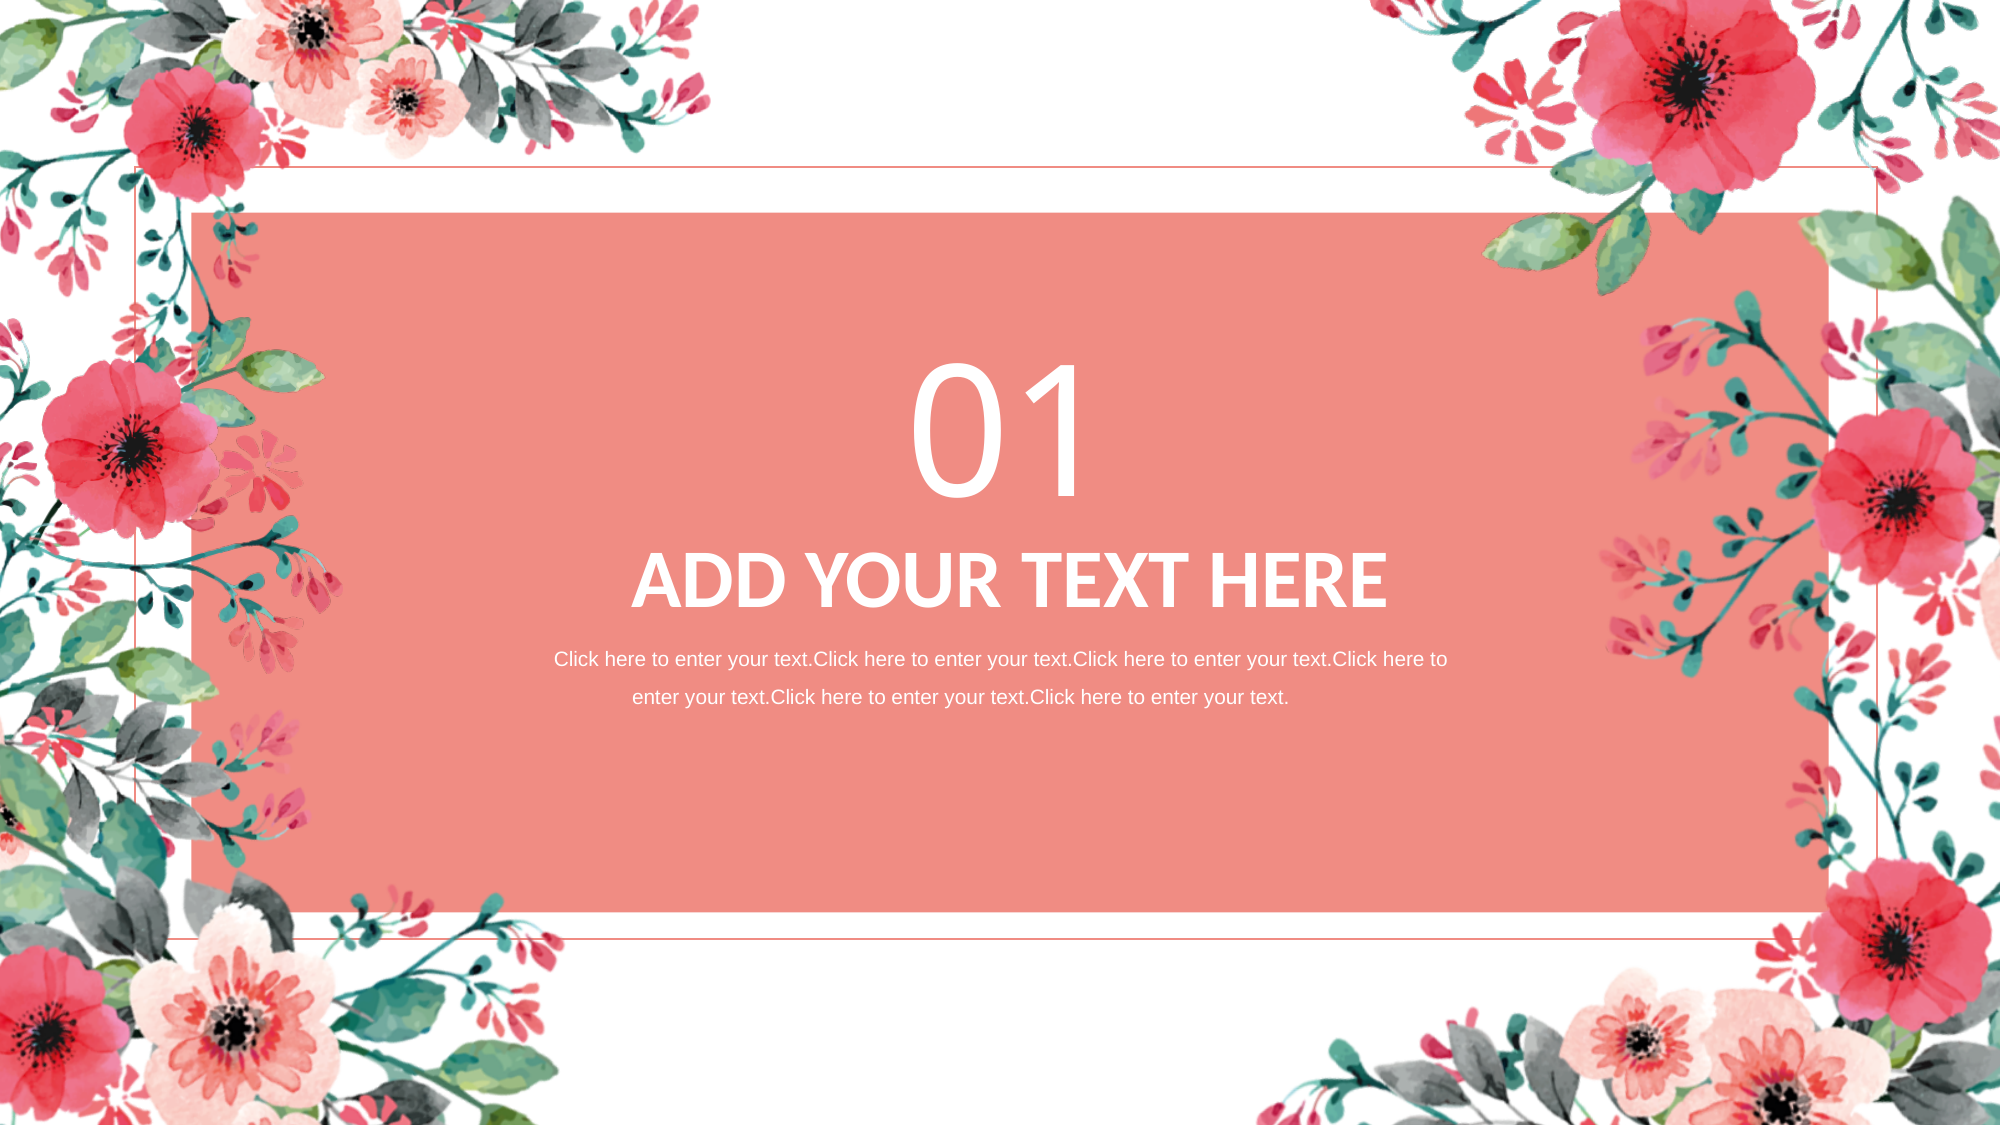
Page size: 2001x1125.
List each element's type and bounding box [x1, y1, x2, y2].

picture [0, 0, 820, 1125]
picture [1217, 0, 2000, 1125]
text_box [312, 167, 1521, 940]
